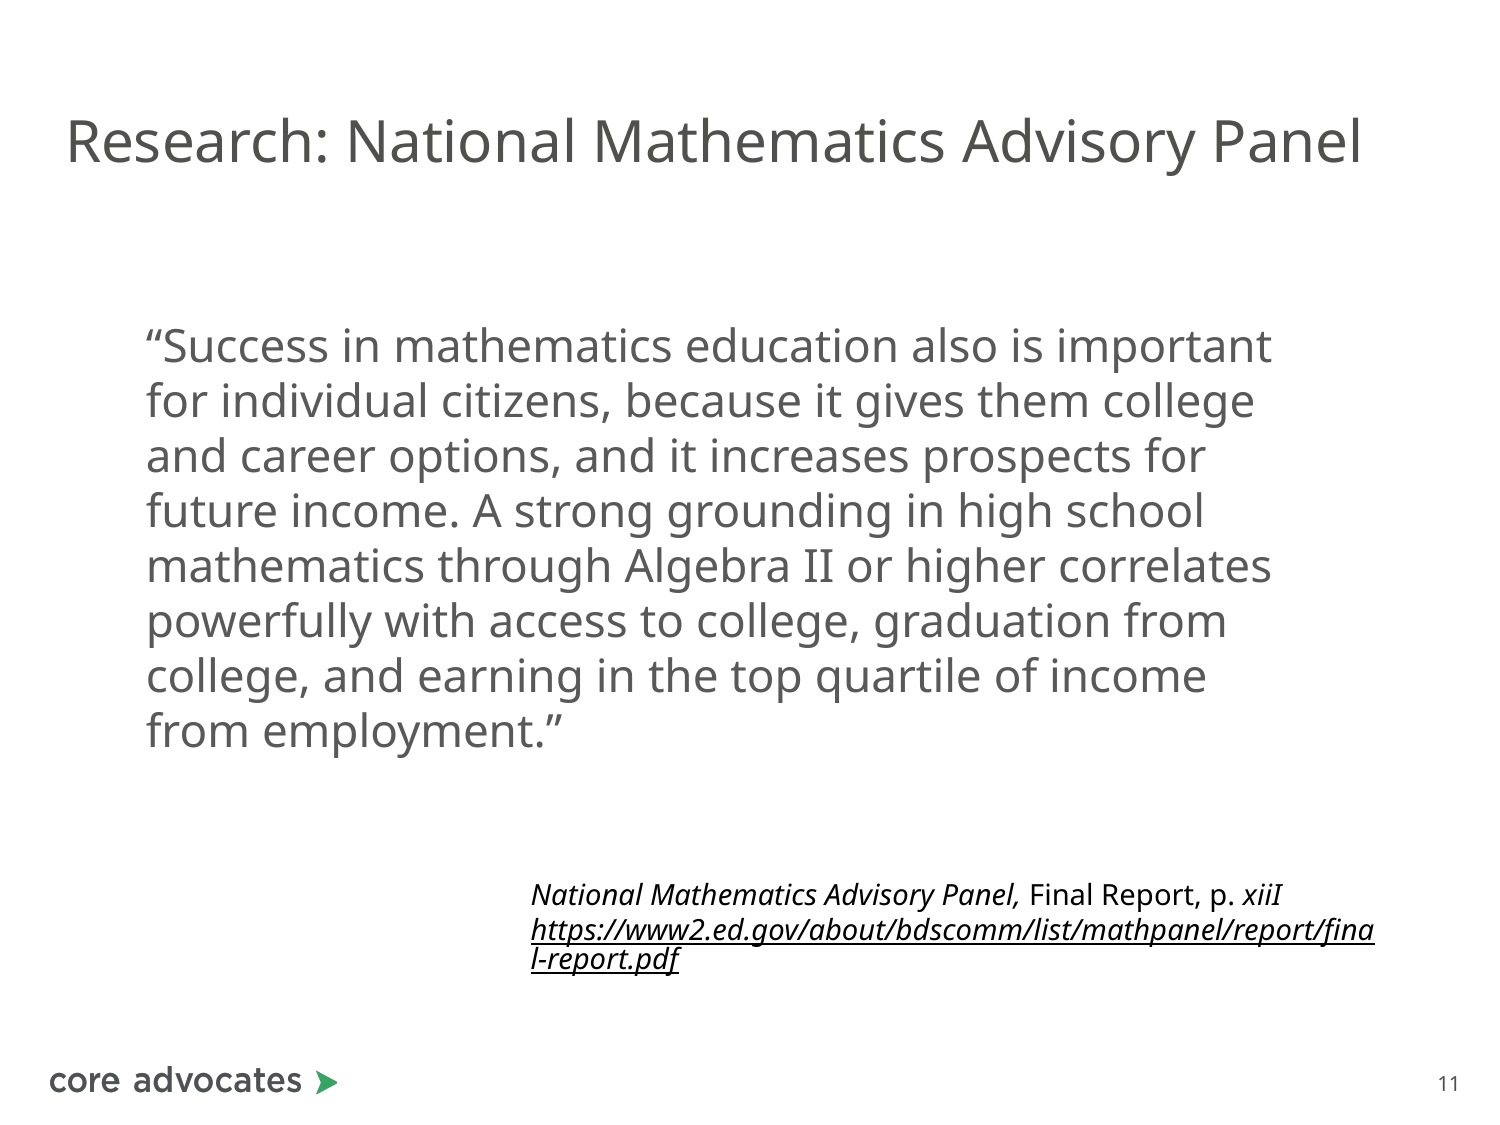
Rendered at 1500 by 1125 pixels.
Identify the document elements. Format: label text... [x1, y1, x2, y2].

picture [50, 1066, 337, 1094]
text_box “Success in mathematics education also is important for individual citizens, because it gives them college and career options, and it increases prospects for future income. A strong grounding in high school mathematics through Algebra II or higher correlates powerfully with access to college, graduation from college, and earning in the top quartile of income from employment.” [130, 232, 1337, 842]
text_box National Mathematics Advisory Panel, Final Report, p. xiiI https://www2.ed.gov/about/bdscomm/list/mathpanel/report/final-report.pdf [515, 861, 1393, 1017]
title Research: National Mathematics Advisory Panel [50, 45, 1457, 233]
